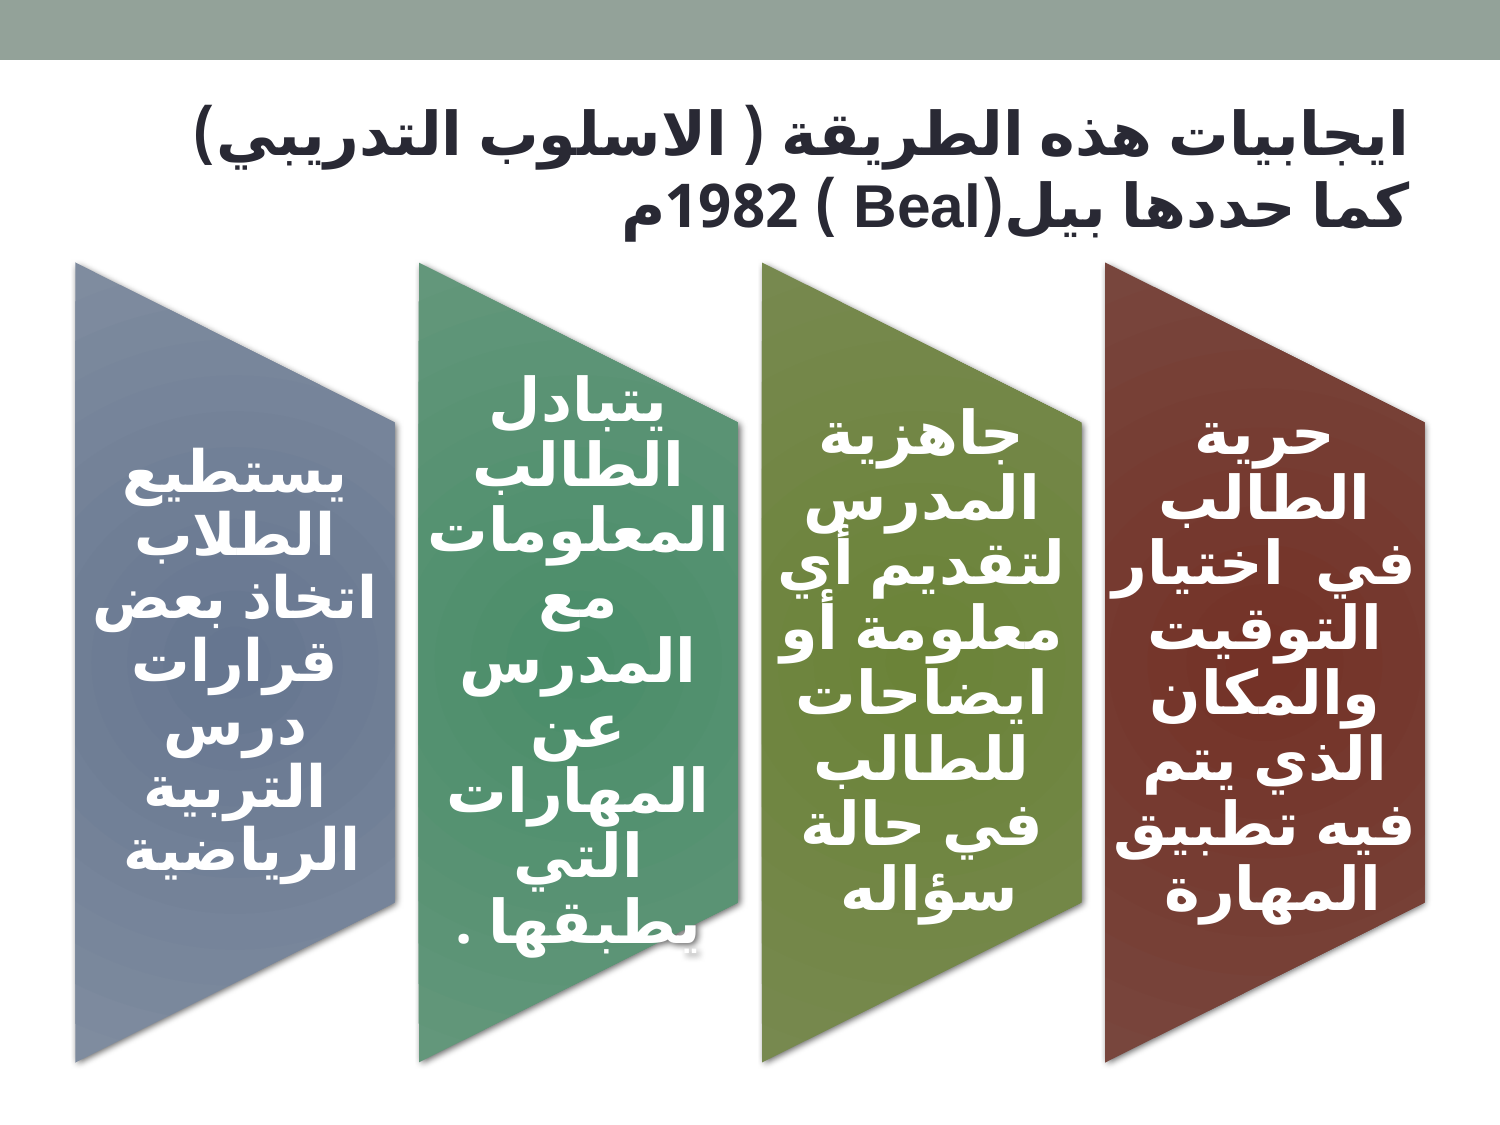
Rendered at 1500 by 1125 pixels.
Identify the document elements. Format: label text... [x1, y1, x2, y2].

text_box ايجابيات هذه الطريقة ( الاسلوب التدريبي) كما حددها بيل(Beal ) 1982م [74, 87, 1425, 250]
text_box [74, 262, 1426, 1063]
